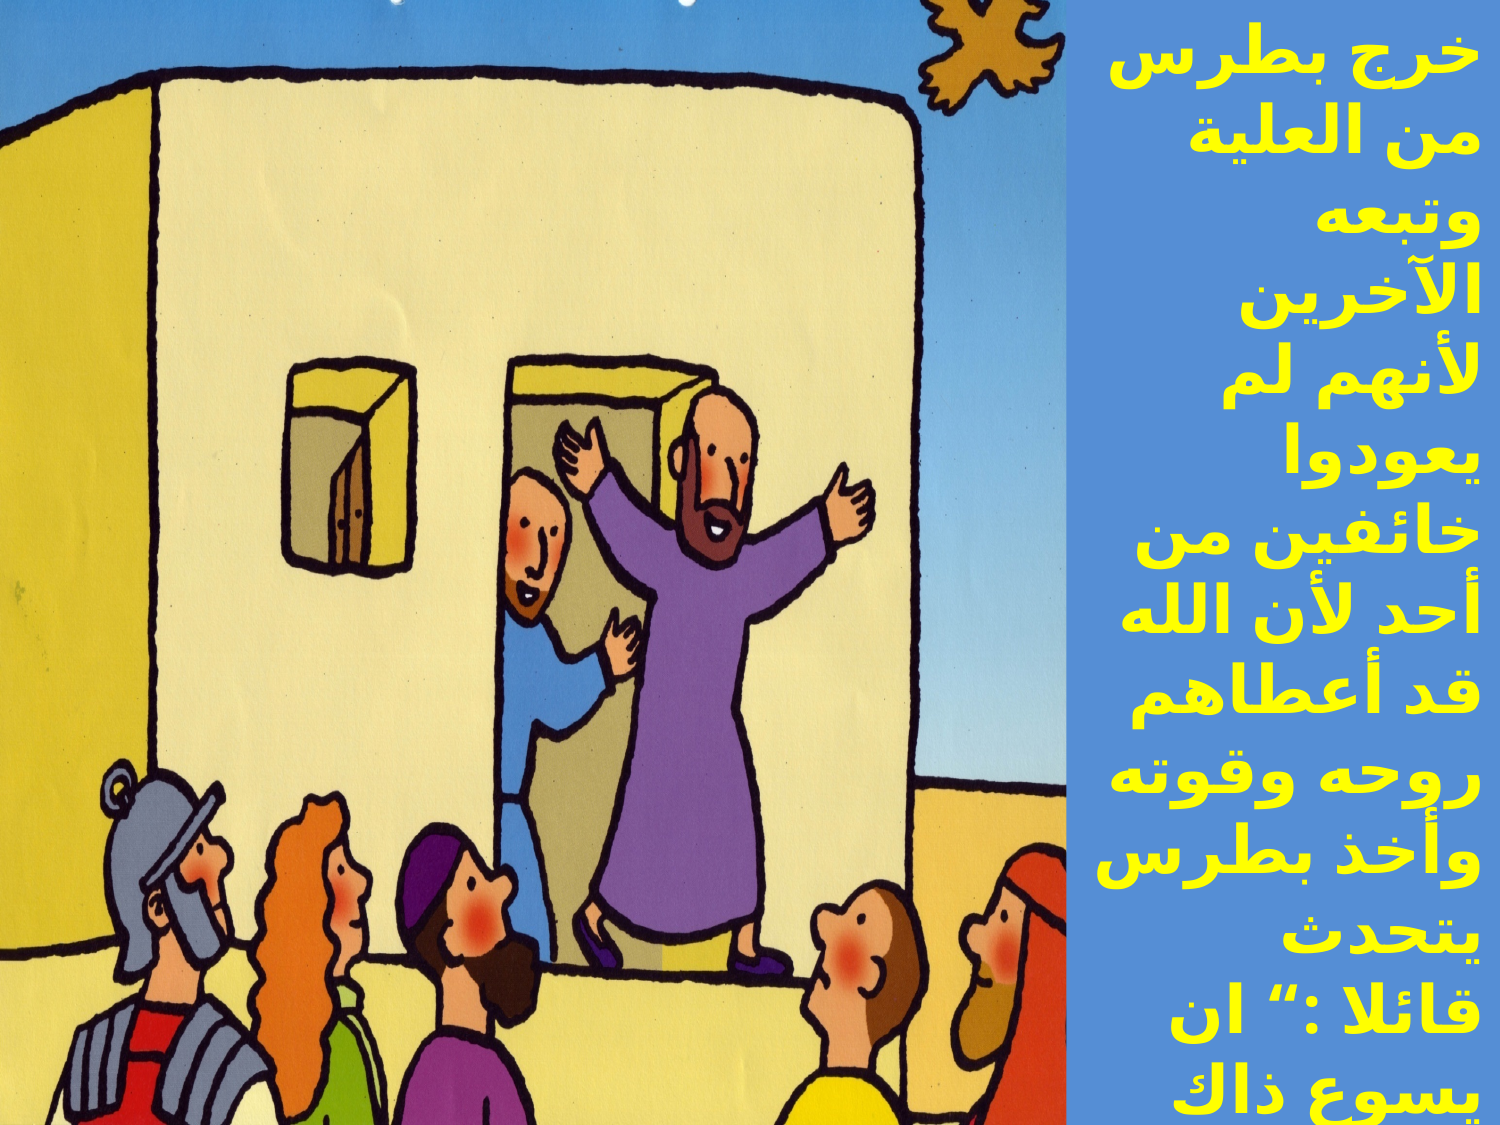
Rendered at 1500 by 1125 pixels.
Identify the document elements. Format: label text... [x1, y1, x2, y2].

picture [0, 0, 1067, 1125]
text_box خرج بطرس من العلية وتبعه الآخرين لأنهم لم يعودوا خائفين من أحد لأن الله قد أعطاهم روحه وقوته وأخذ بطرس يتحدث قائلا :“ ان يسوع ذاك الذي صلبتموه قد أقامه الله من بين الأموات أنه حي لم يعد ميتا انه فيما بيننا.. [1068, 0, 1500, 1125]
